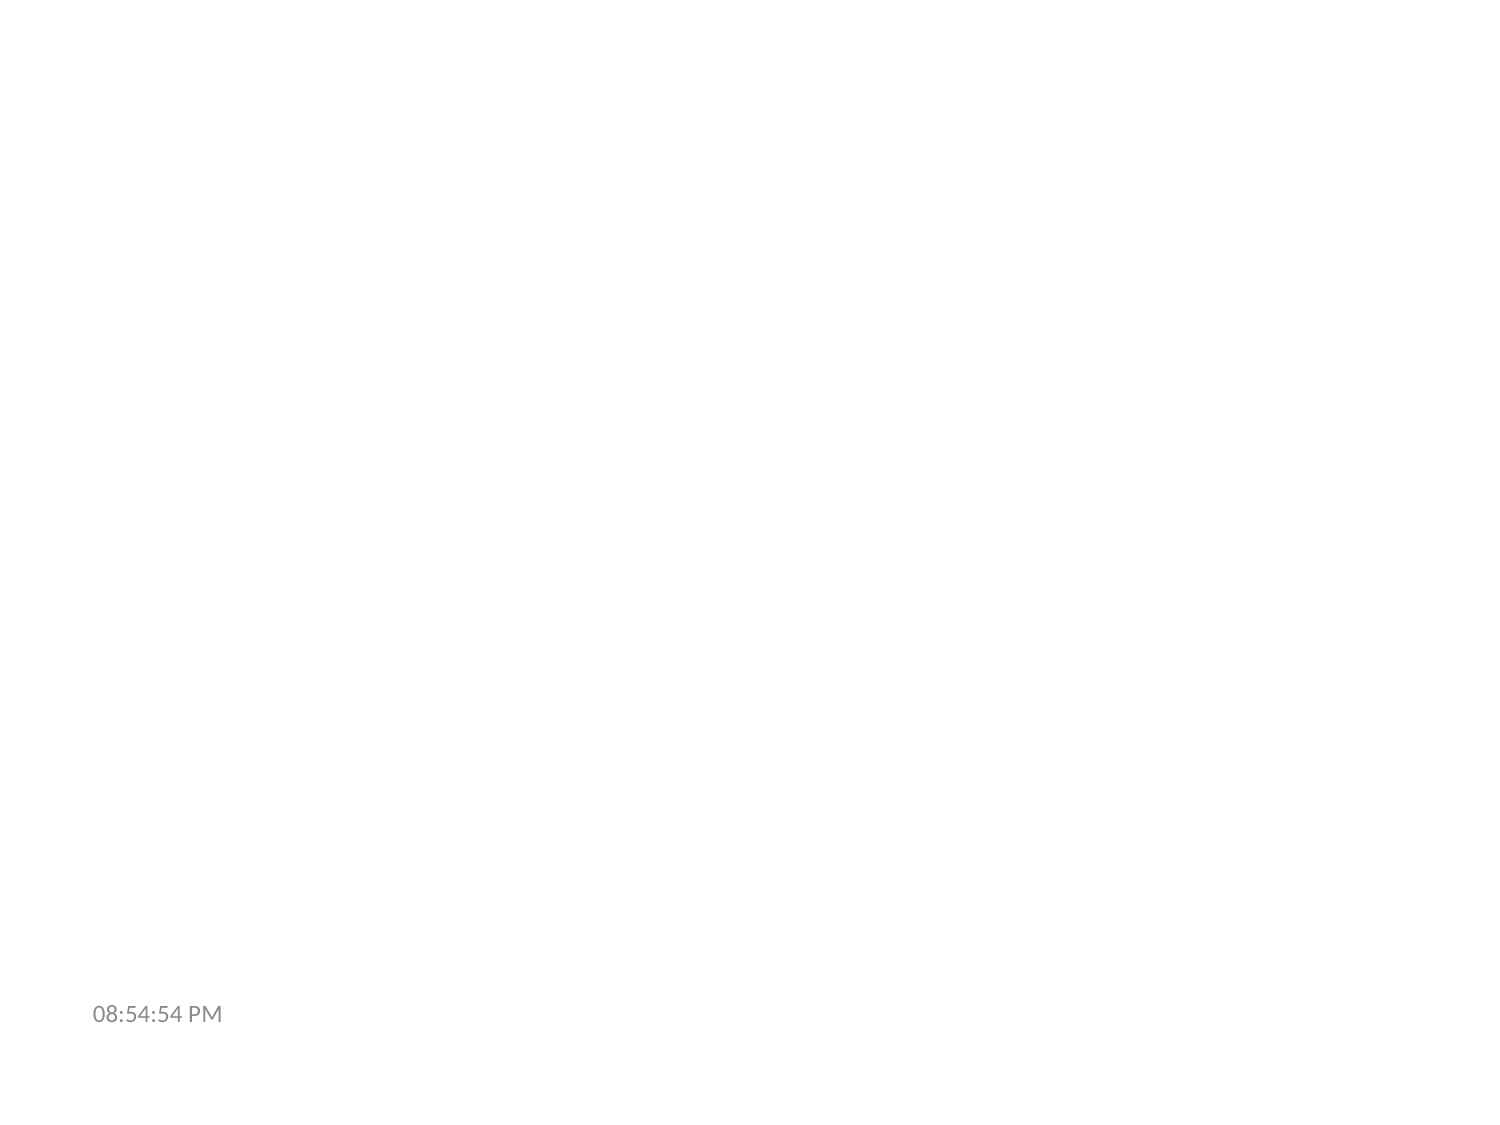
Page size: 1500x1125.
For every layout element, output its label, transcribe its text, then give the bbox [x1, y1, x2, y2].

text_box 3:35:09 PM [77, 982, 428, 1043]
